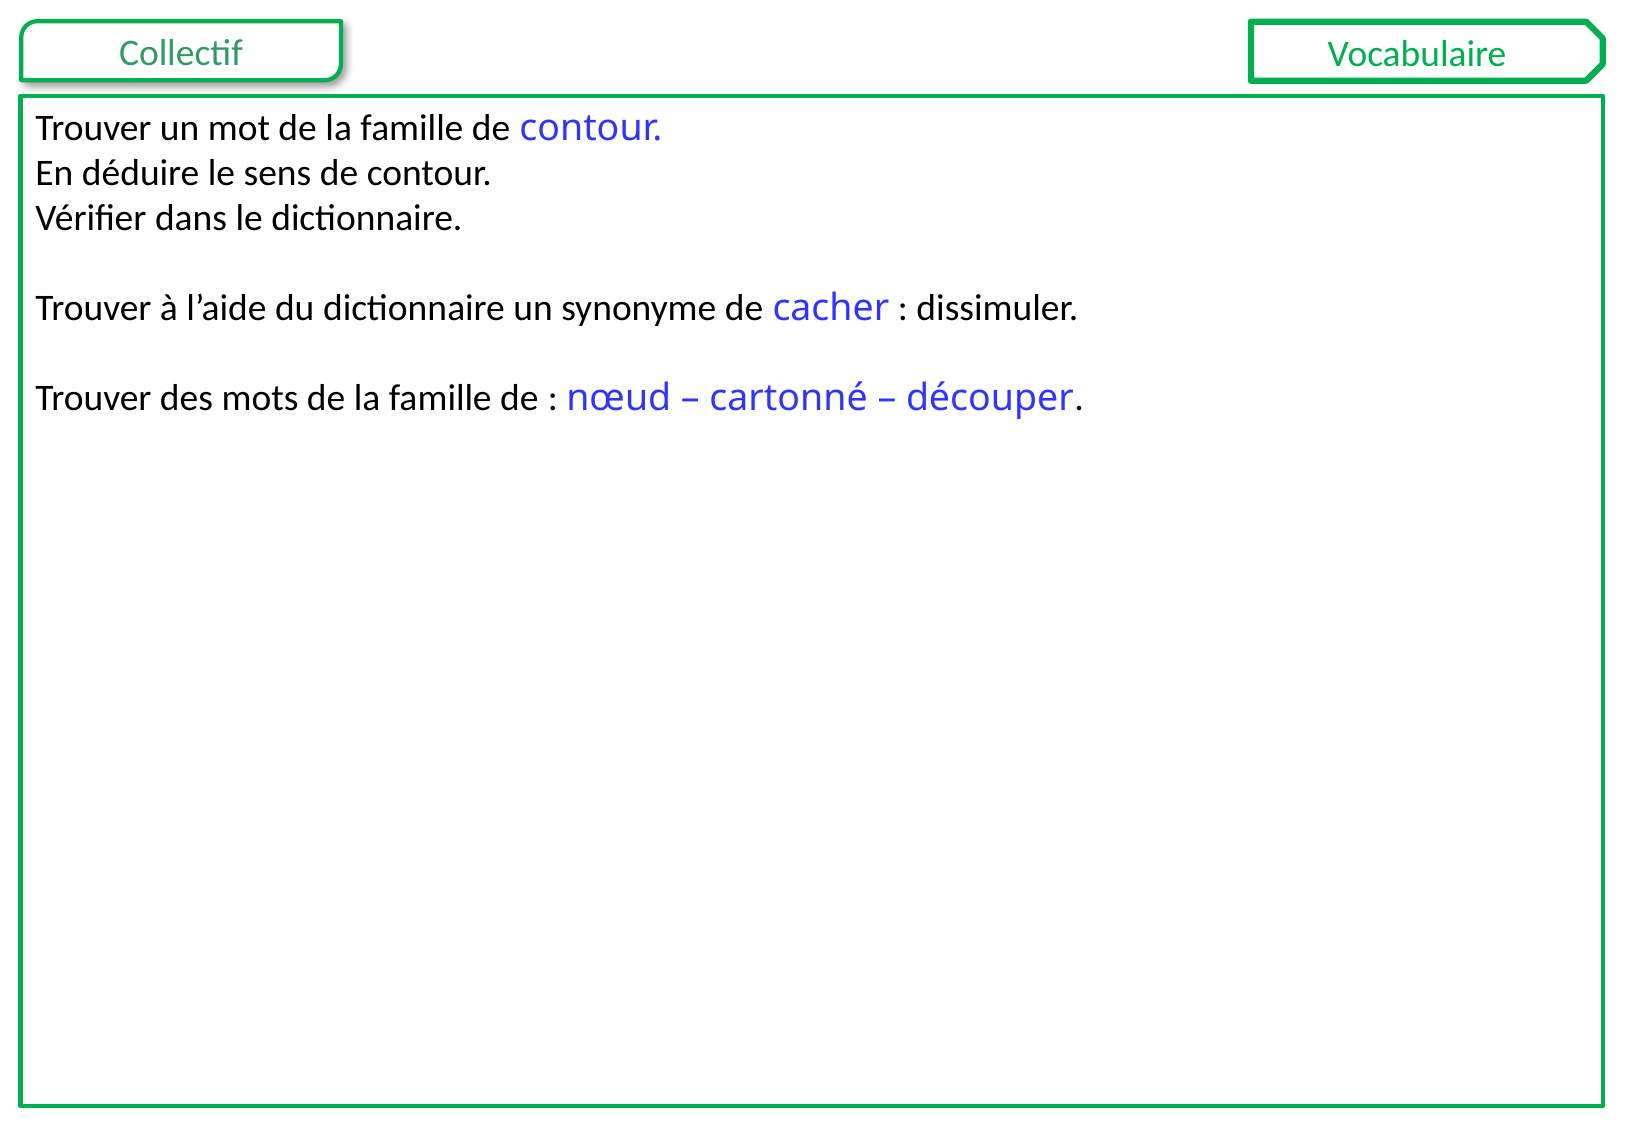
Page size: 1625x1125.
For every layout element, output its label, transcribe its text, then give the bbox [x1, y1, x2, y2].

list Vocabulaire [1250, 21, 1584, 81]
list Trouver un mot de la famille de contour. En déduire le sens de contour. Vérifier dans le dictionnaire. Trouver à l’aide du dictionnaire un synonyme de cacher : dissimuler. Trouver des mots de la famille de : nœud – cartonné – découper. [18, 94, 1605, 1108]
